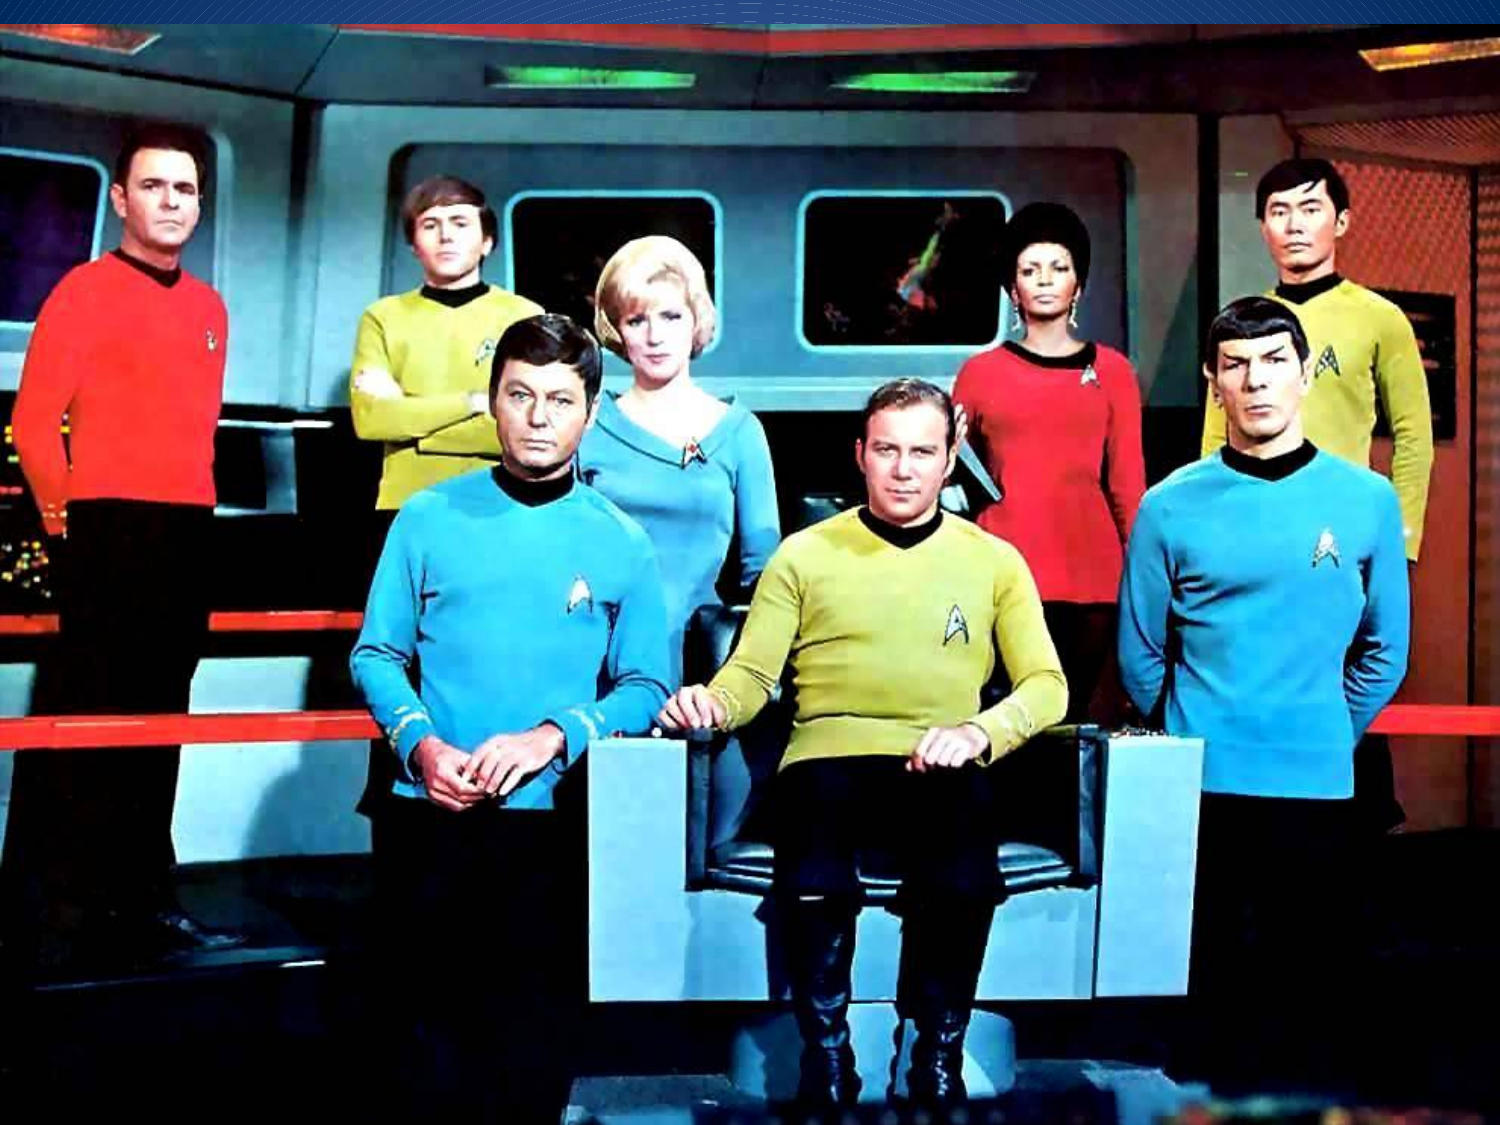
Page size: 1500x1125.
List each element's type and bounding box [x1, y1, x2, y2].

list [0, 24, 1500, 1125]
